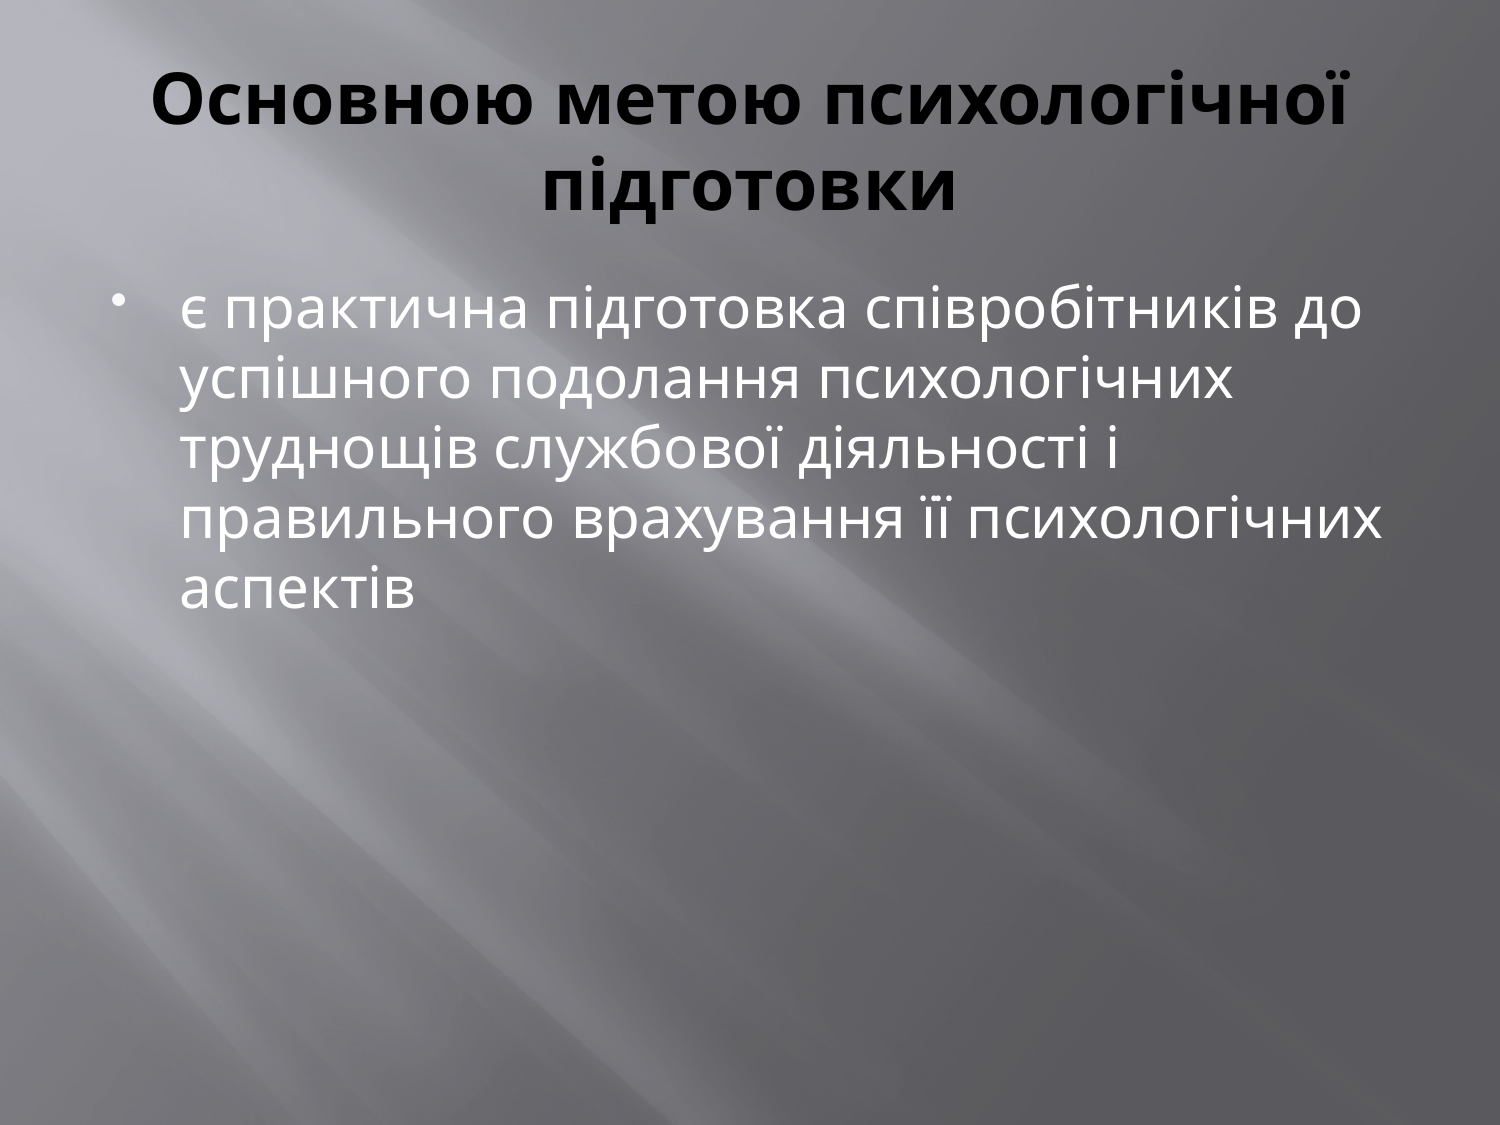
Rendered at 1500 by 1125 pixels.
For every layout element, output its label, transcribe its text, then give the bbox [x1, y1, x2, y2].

list є практична підготовка співробітників до успішного подолання психологічних труднощів службової діяльності і правильного врахування її психологічних аспектів [75, 262, 1425, 1035]
title Основною метою психологічної підготовки [75, 45, 1425, 233]
